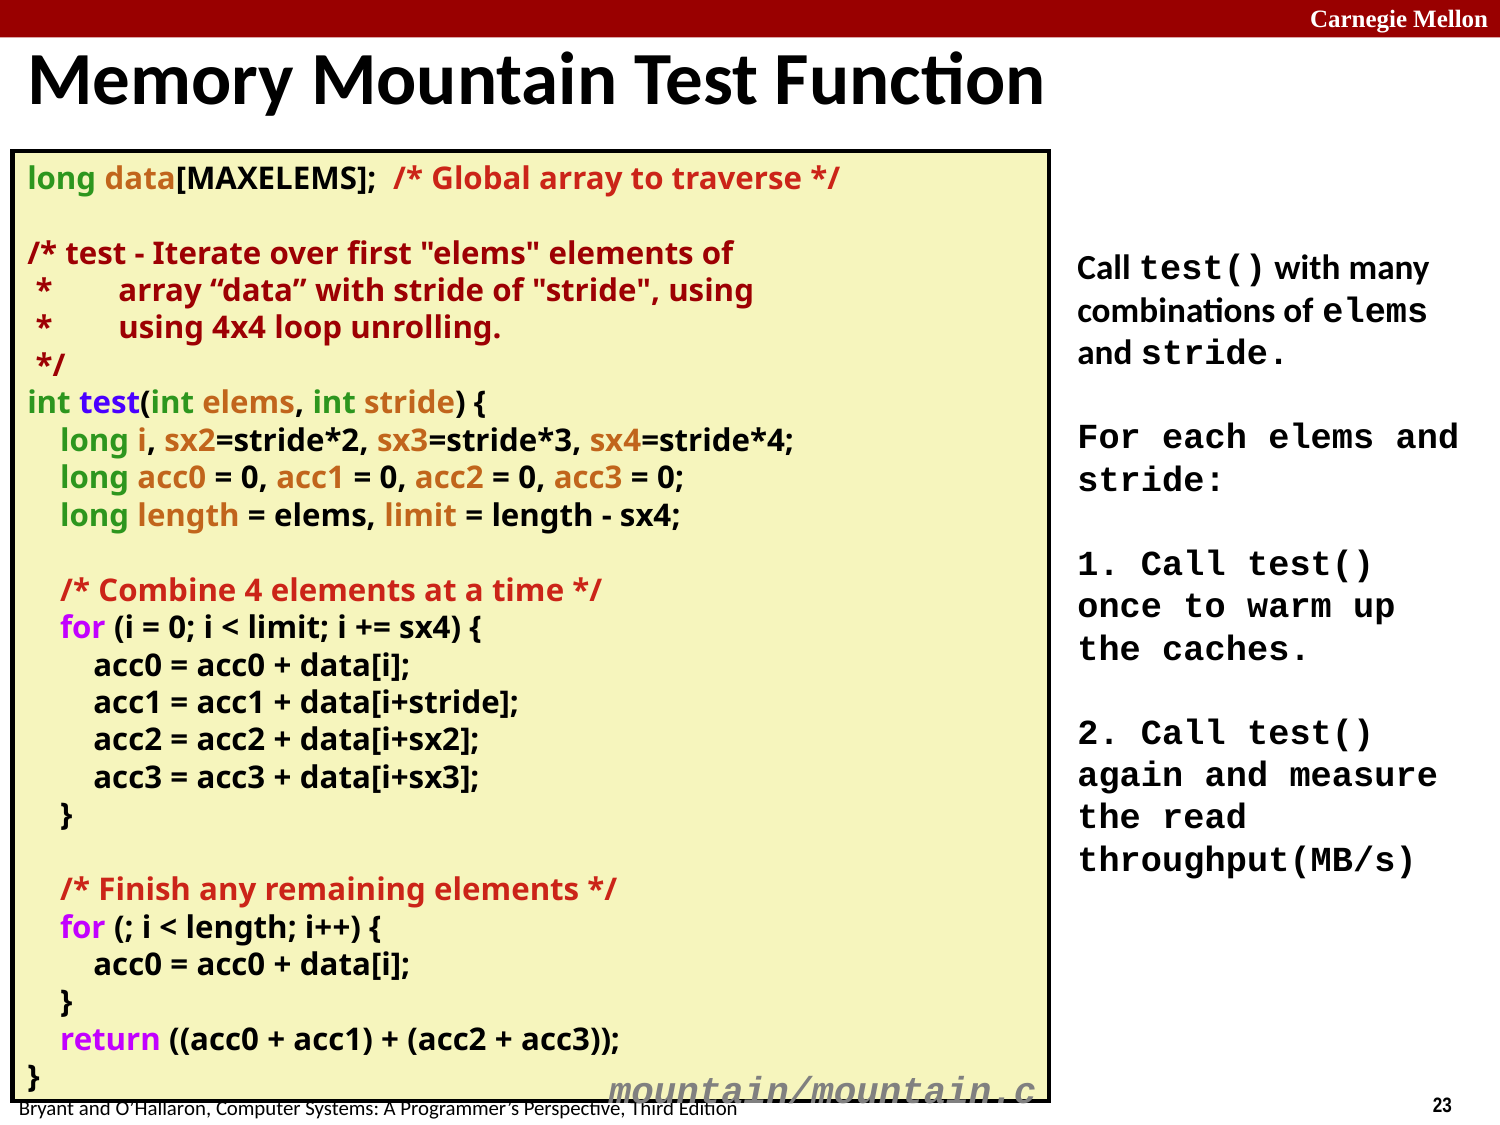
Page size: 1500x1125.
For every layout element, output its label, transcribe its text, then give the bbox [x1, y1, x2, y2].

text_box mountain/mountain.c [594, 1062, 1052, 1121]
title Memory Mountain Test Function [12, 12, 1259, 138]
text_box Call test() with many combinations of elems and stride. For each elems and stride: 1. Call test() once to warm up the caches. 2. Call test() again and measure the read throughput(MB/s) [1062, 237, 1488, 888]
text_box long data[MAXELEMS]; /* Global array to traverse */ /* test - Iterate over first "elems" elements of * array “data” with stride of "stride", using * using 4x4 loop unrolling. */ int test(int elems, int stride) { long i, sx2=stride*2, sx3=stride*3, sx4=stride*4; long acc0 = 0, acc1 = 0, acc2 = 0, acc3 = 0; long length = elems, limit = length - sx4; /* Combine 4 elements at a time */ for (i = 0; i < limit; i += sx4) { acc0 = acc0 + data[i]; acc1 = acc1 + data[i+stride]; acc2 = acc2 + data[i+sx2]; acc3 = acc3 + data[i+sx3]; } /* Finish any remaining elements */ for (; i < length; i++) { acc0 = acc0 + data[i]; } return ((acc0 + acc1) + (acc2 + acc3)); } [12, 150, 1049, 1102]
